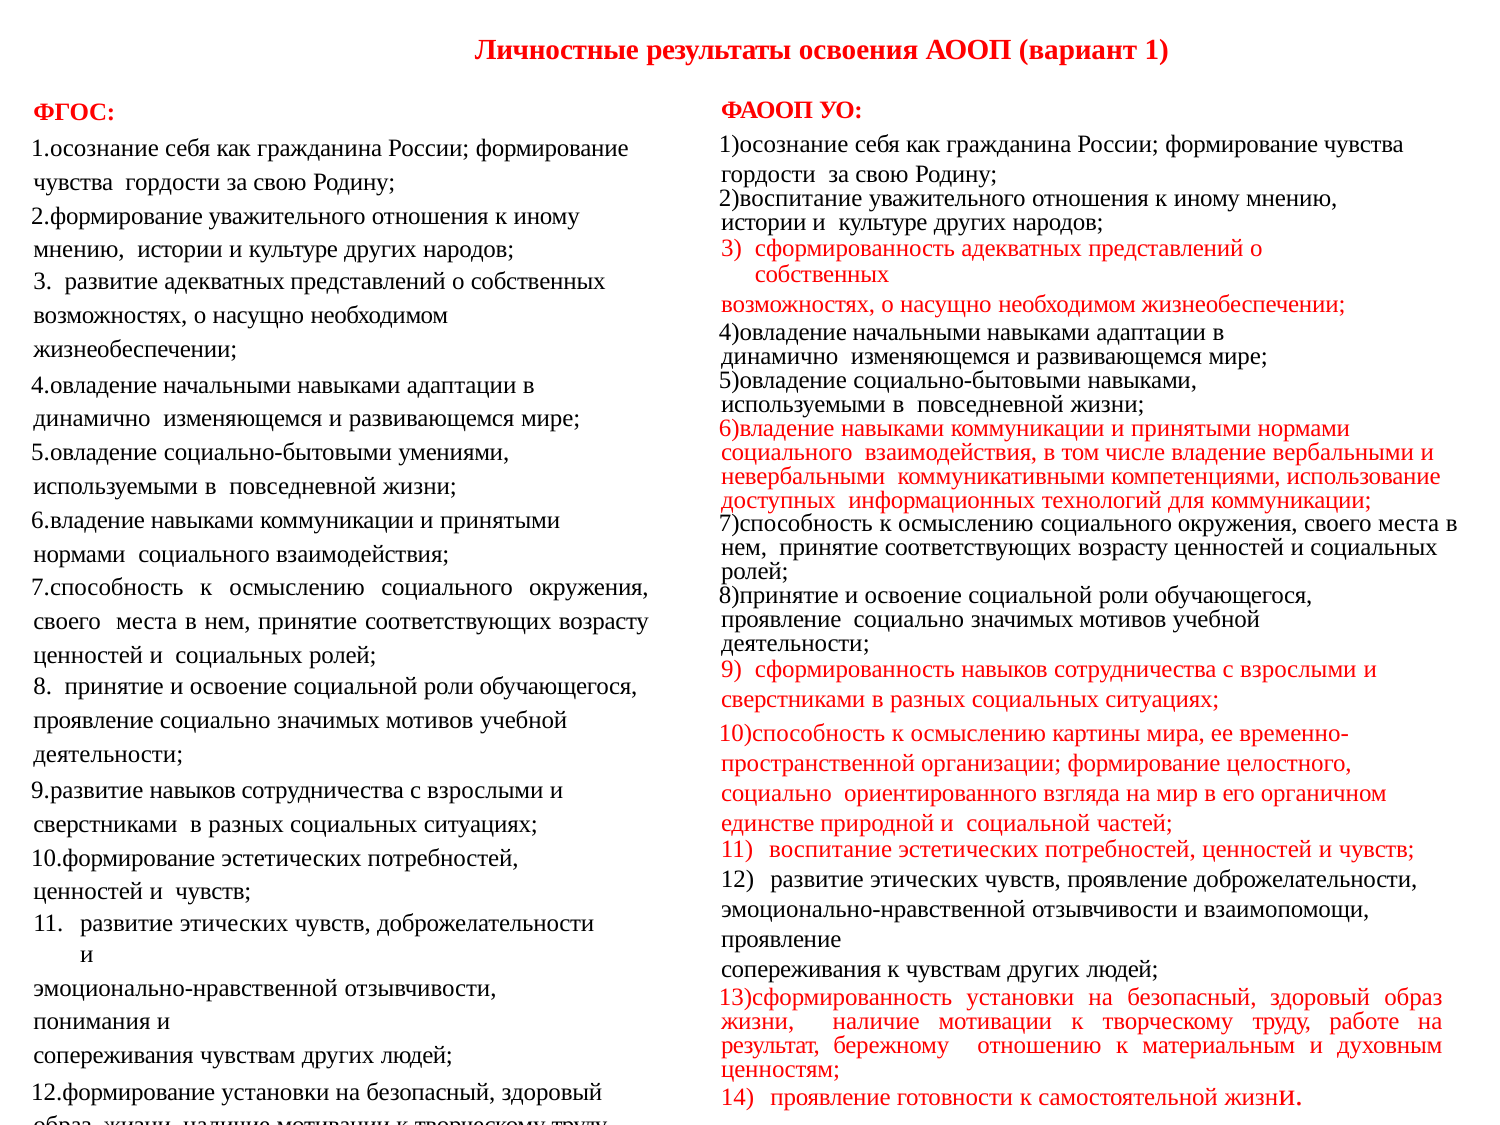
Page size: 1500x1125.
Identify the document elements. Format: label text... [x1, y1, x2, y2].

title Личностные результаты освоения АООП (вариант 1) [277, 0, 1365, 142]
text_box ФГОС: осознание себя как гражданина России; формирование чувства гордости за свою Родину; формирование уважительного отношения к иному мнению, истории и культуре других народов; развитие адекватных представлений о собственных возможностях, о насущно необходимом жизнеобеспечении; овладение начальными навыками адаптации в динамично изменяющемся и развивающемся мире; овладение социально-бытовыми умениями, используемыми в повседневной жизни; владение навыками коммуникации и принятыми нормами социального взаимодействия; способность к осмыслению социального окружения, своего места в нем, принятие соответствующих возрасту ценностей и социальных ролей; принятие и освоение социальной роли обучающегося, проявление социально значимых мотивов учебной деятельности; развитие навыков сотрудничества с взрослыми и сверстниками в разных социальных ситуациях; формирование эстетических потребностей, ценностей и чувств; развитие этических чувств, доброжелательности и эмоционально-нравственной отзывчивости, понимания и сопереживания чувствам других людей; формирование установки на безопасный, здоровый образ жизни, наличие мотивации к творческому труду, работе на результат, бережному отношению к материальным и духовным ценностям; формирование готовности к самостоятельной жизни. [31, 80, 689, 1125]
text_box ФАООП УО: осознание себя как гражданина России; формирование чувства гордости за свою Родину; воспитание уважительного отношения к иному мнению, истории и культуре других народов; сформированность адекватных представлений о собственных возможностях, о насущно необходимом жизнеобеспечении; овладение начальными навыками адаптации в динамично изменяющемся и развивающемся мире; овладение социально-бытовыми навыками, используемыми в повседневной жизни; владение навыками коммуникации и принятыми нормами социального взаимодействия, в том числе владение вербальными и невербальными коммуникативными компетенциями, использование доступных информационных технологий для коммуникации; способность к осмыслению социального окружения, своего места в нем, принятие соответствующих возрасту ценностей и социальных ролей; принятие и освоение социальной роли обучающегося, проявление социально значимых мотивов учебной деятельности; сформированность навыков сотрудничества с взрослыми и сверстниками в разных социальных ситуациях; способность к осмыслению картины мира, ее временно- пространственной организации; формирование целостного, социально ориентированного взгляда на мир в его органичном единстве природной и социальной частей; воспитание эстетических потребностей, ценностей и чувств; развитие этических чувств, проявление доброжелательности, эмоционально-нравственной отзывчивости и взаимопомощи, проявление сопереживания к чувствам других людей; сформированность установки на безопасный, здоровый образ жизни, наличие мотивации к творческому труду, работе на результат, бережному отношению к материальным и духовным ценностям; проявление готовности к самостоятельной жизни. [718, 81, 1474, 1113]
